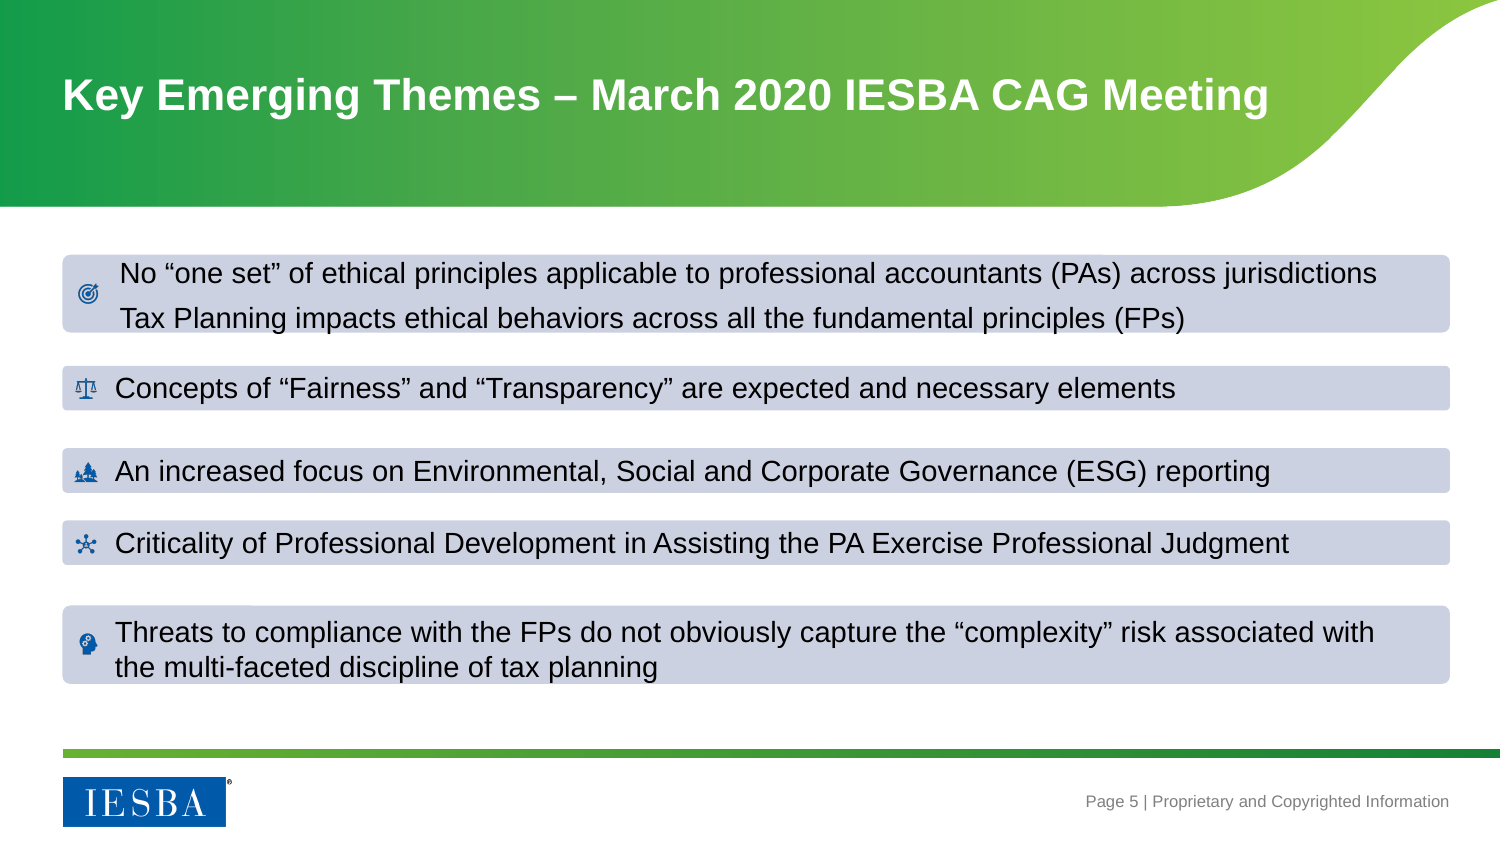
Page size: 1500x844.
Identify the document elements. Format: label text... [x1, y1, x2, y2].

title Key Emerging Themes – March 2020 IESBA CAG Meeting [62, 59, 1350, 125]
picture [0, 0, 1500, 207]
picture [63, 777, 232, 827]
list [62, 220, 1451, 724]
